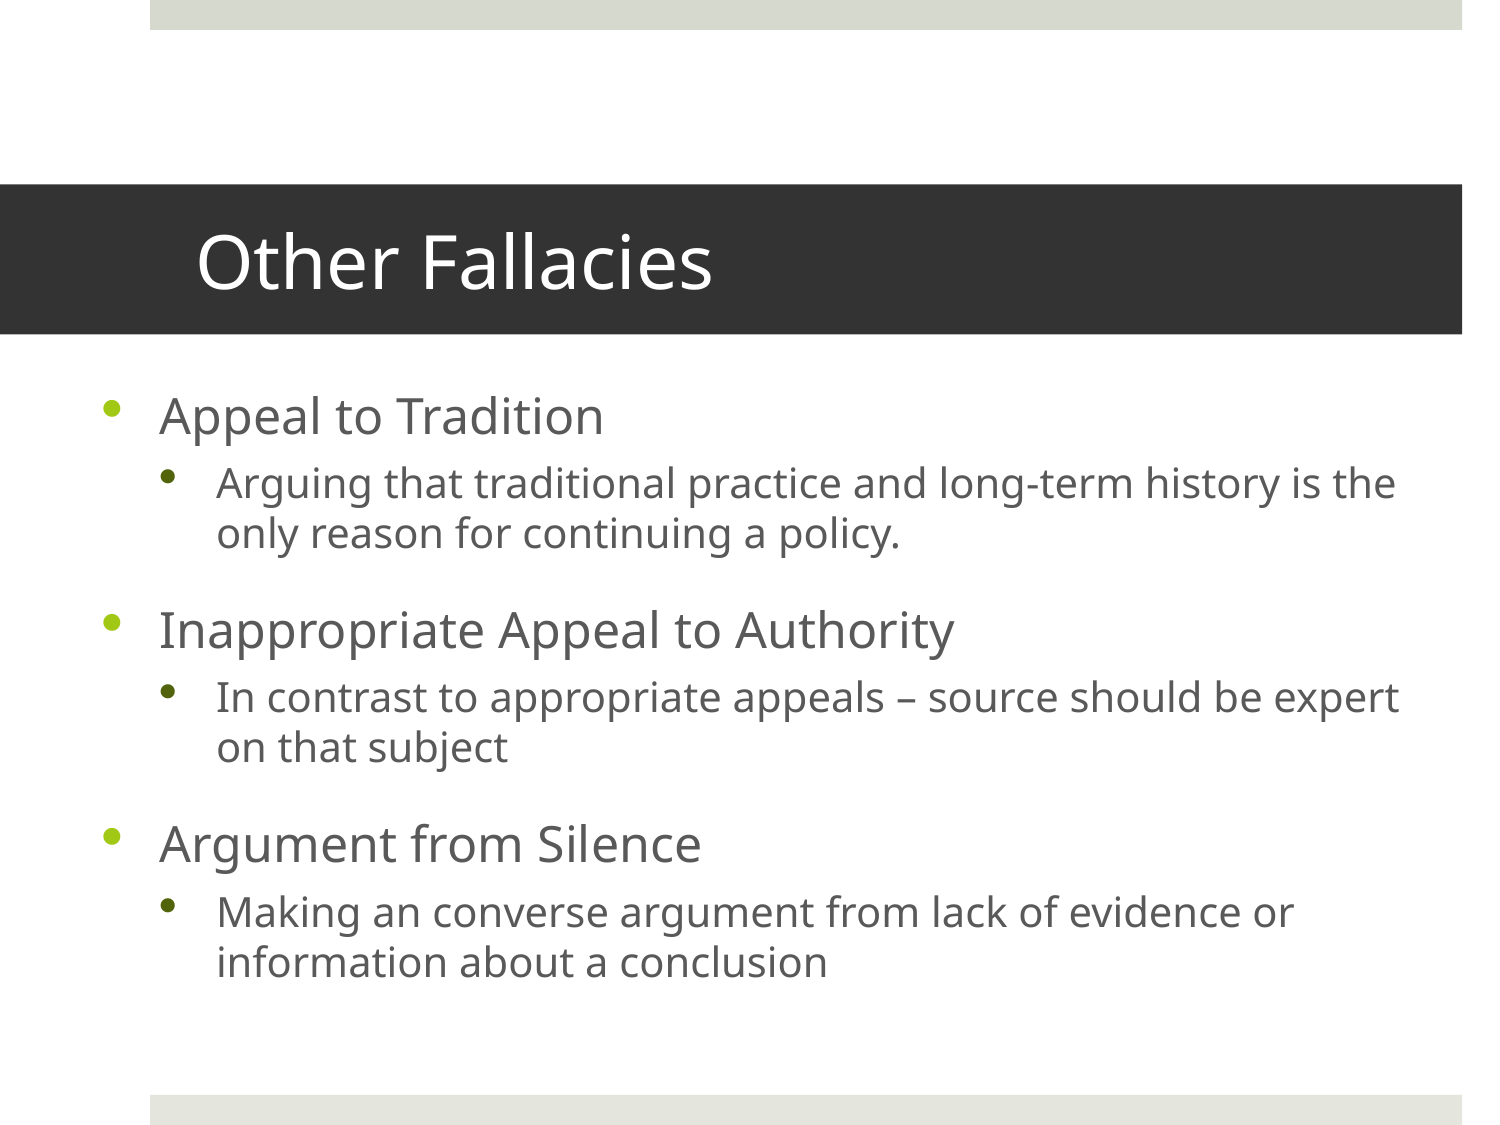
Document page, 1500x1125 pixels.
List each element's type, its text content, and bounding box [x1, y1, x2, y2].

list Appeal to Tradition Arguing that traditional practice and long-term history is the only reason for continuing a policy. Inappropriate Appeal to Authority In contrast to appropriate appeals – source should be expert on that subject Argument from Silence Making an converse argument from lack of evidence or information about a conclusion [88, 376, 1432, 1028]
title Other Fallacies [0, 184, 1463, 335]
